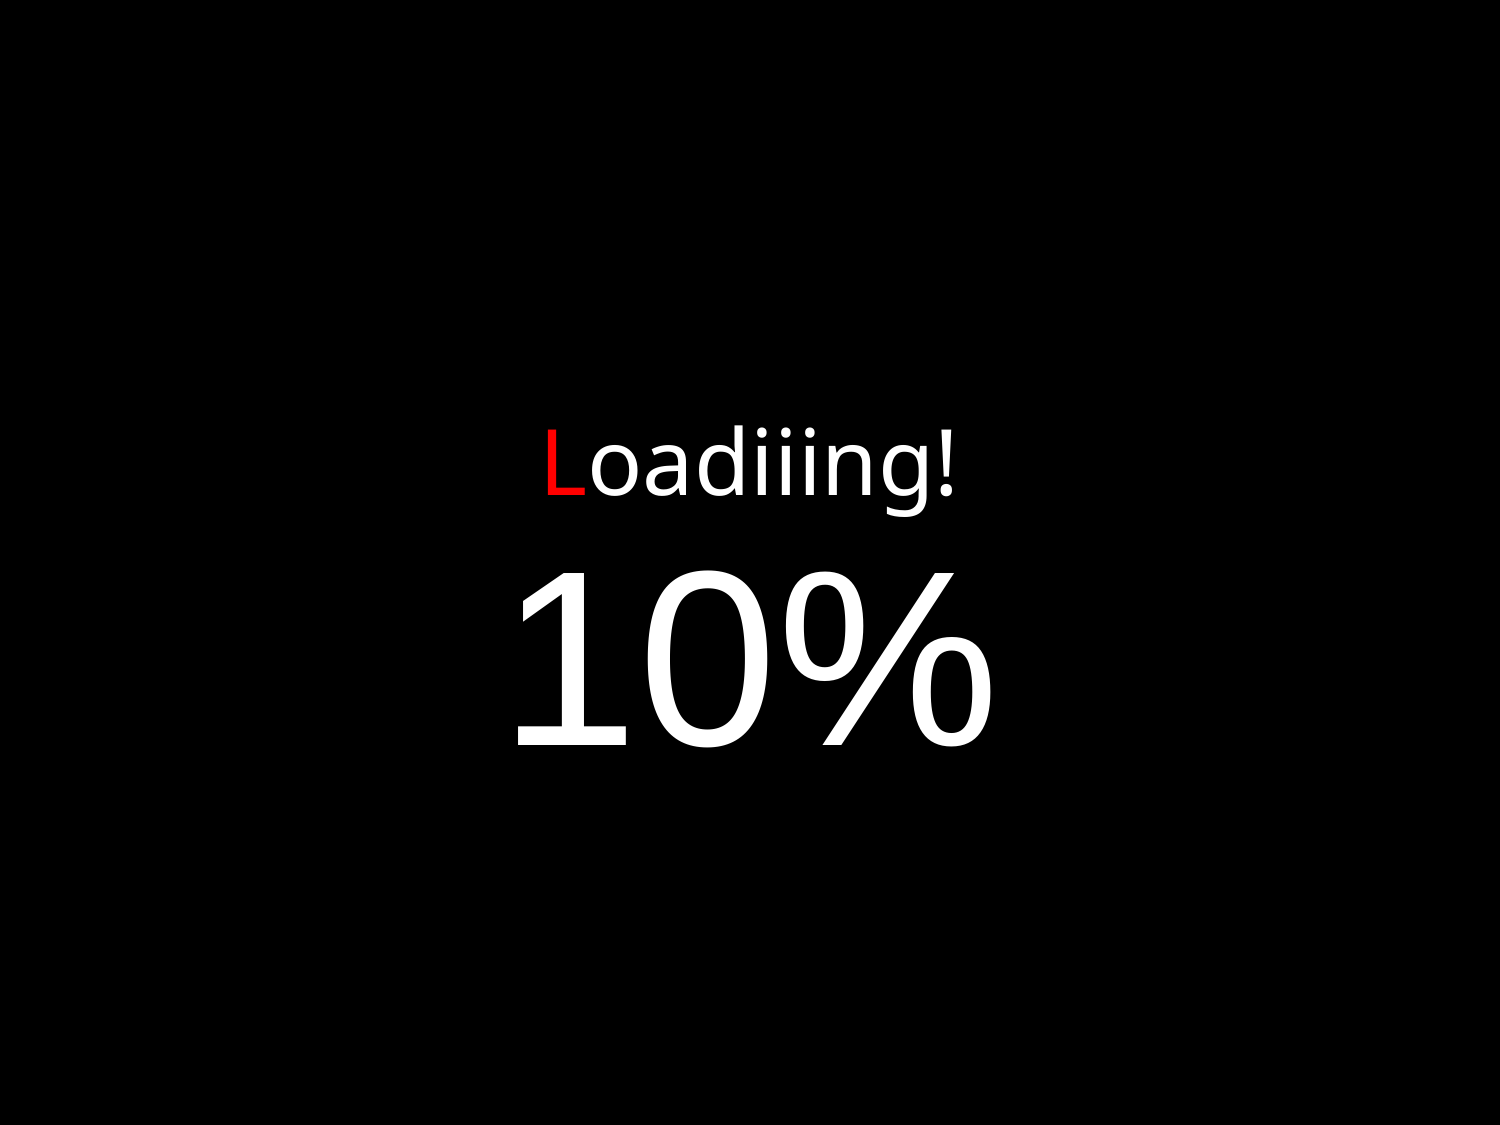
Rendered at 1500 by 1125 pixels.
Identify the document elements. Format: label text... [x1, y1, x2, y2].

title Loadiiing! [112, 338, 1388, 580]
subtitle 10% [225, 488, 1275, 776]
